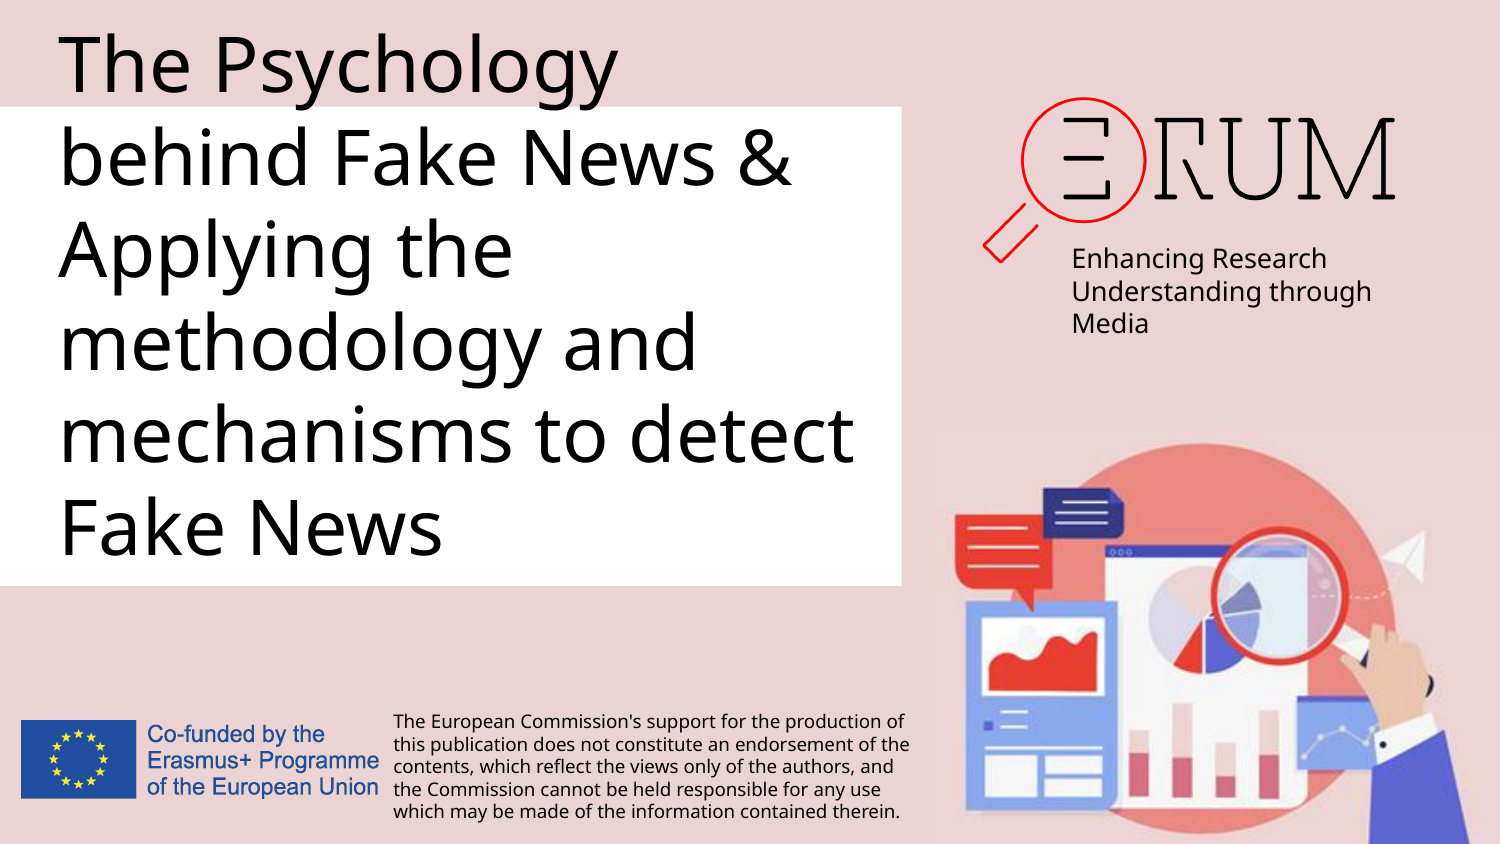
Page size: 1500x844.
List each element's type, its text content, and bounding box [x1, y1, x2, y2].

picture [21, 720, 379, 799]
picture [901, 67, 1475, 283]
picture [932, 428, 1495, 844]
title The Psychology behind Fake News & Applying the methodology and mechanisms to detect Fake News [0, 106, 902, 586]
